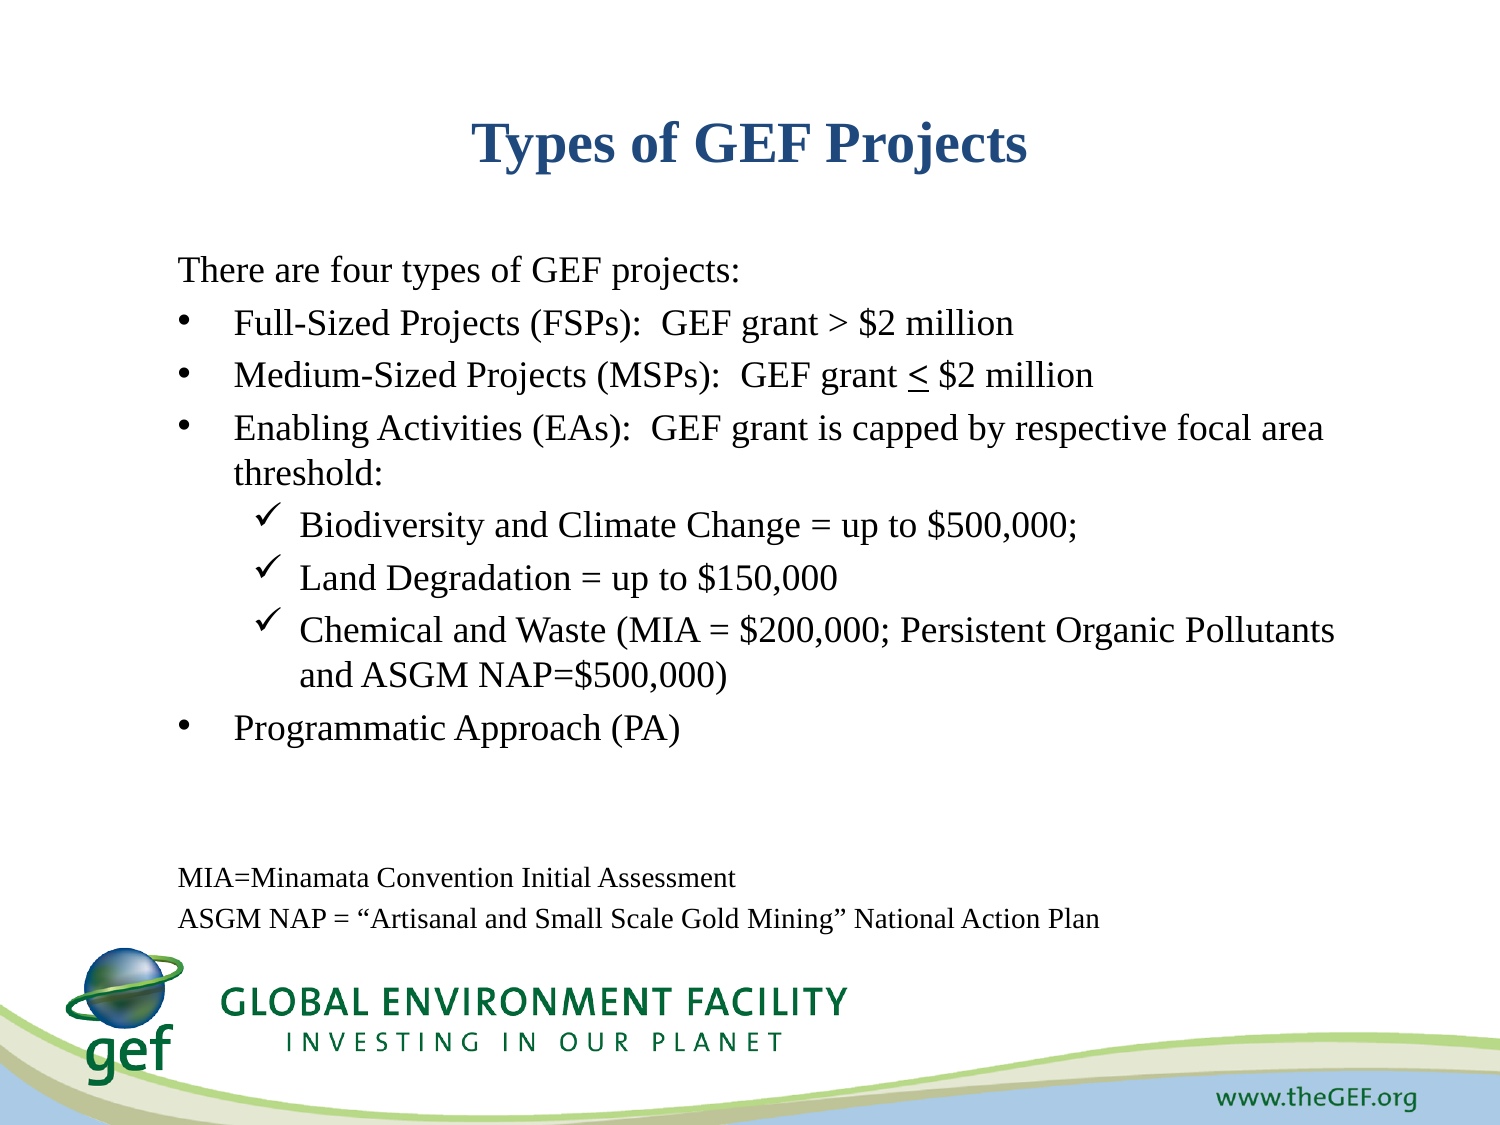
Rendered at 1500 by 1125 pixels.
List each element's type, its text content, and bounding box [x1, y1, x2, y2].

picture [0, 920, 1500, 1125]
title Types of GEF Projects [74, 44, 1426, 233]
list There are four types of GEF projects: Full-Sized Projects (FSPs): GEF grant > $2 million Medium-Sized Projects (MSPs): GEF grant < $2 million Enabling Activities (EAs): GEF grant is capped by respective focal area threshold: Biodiversity and Climate Change = up to $500,000; Land Degradation = up to $150,000 Chemical and Waste (MIA = $200,000; Persistent Organic Pollutants and ASGM NAP=$500,000) Programmatic Approach (PA) MIA=Minamata Convention Initial Assessment ASGM NAP = “Artisanal and Small Scale Gold Mining” National Action Plan [162, 237, 1401, 951]
